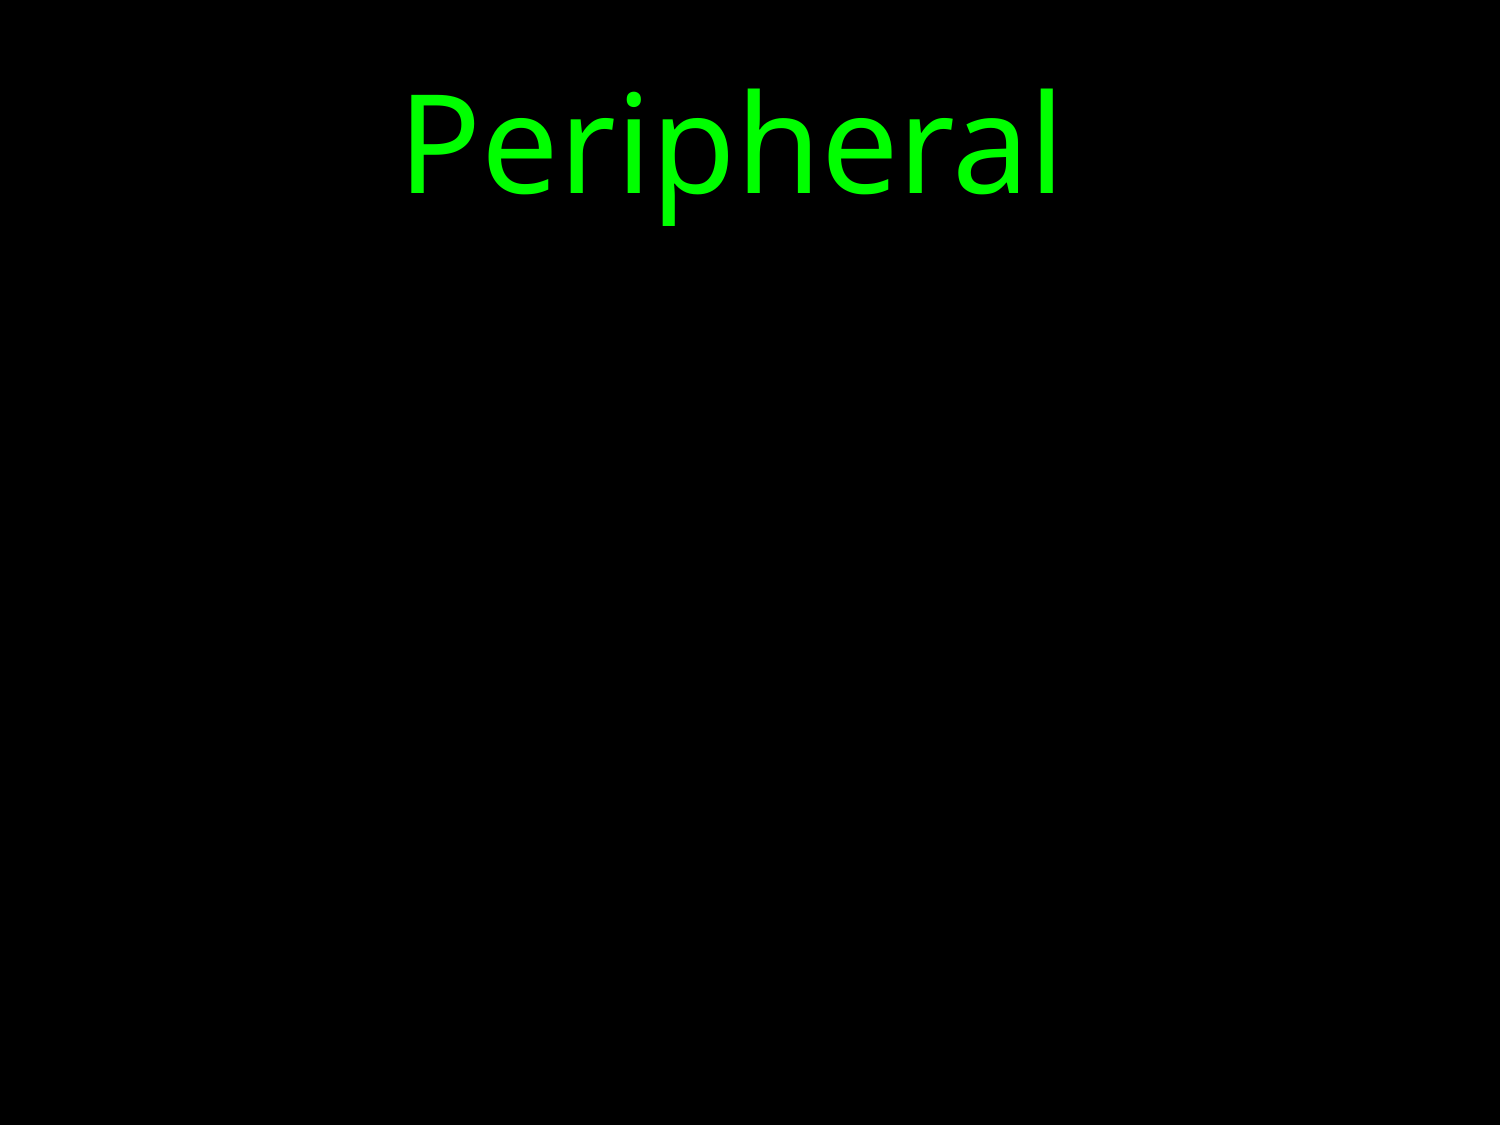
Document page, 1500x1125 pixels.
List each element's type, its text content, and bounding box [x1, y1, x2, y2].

title Peripheral [75, 45, 1425, 233]
